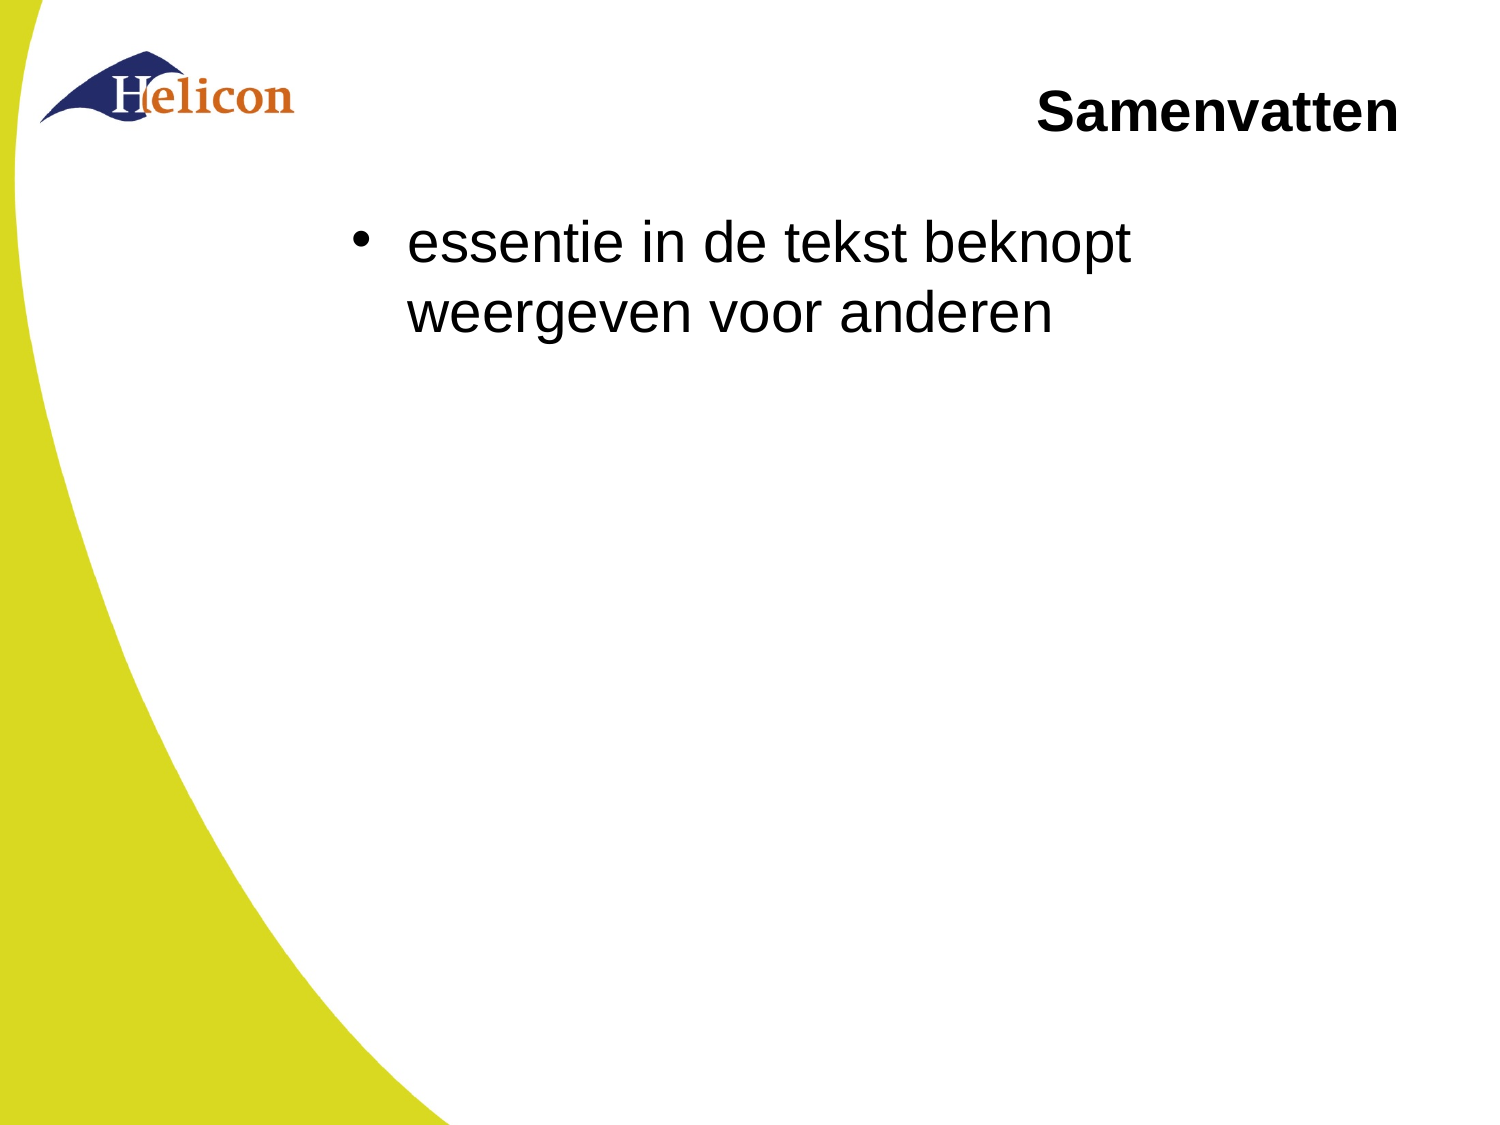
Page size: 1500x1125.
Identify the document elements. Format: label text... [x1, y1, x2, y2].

list essentie in de tekst beknopt weergeven voor anderen [336, 196, 1425, 1005]
picture [0, 0, 1500, 1125]
title Samenvatten [324, 54, 1415, 161]
